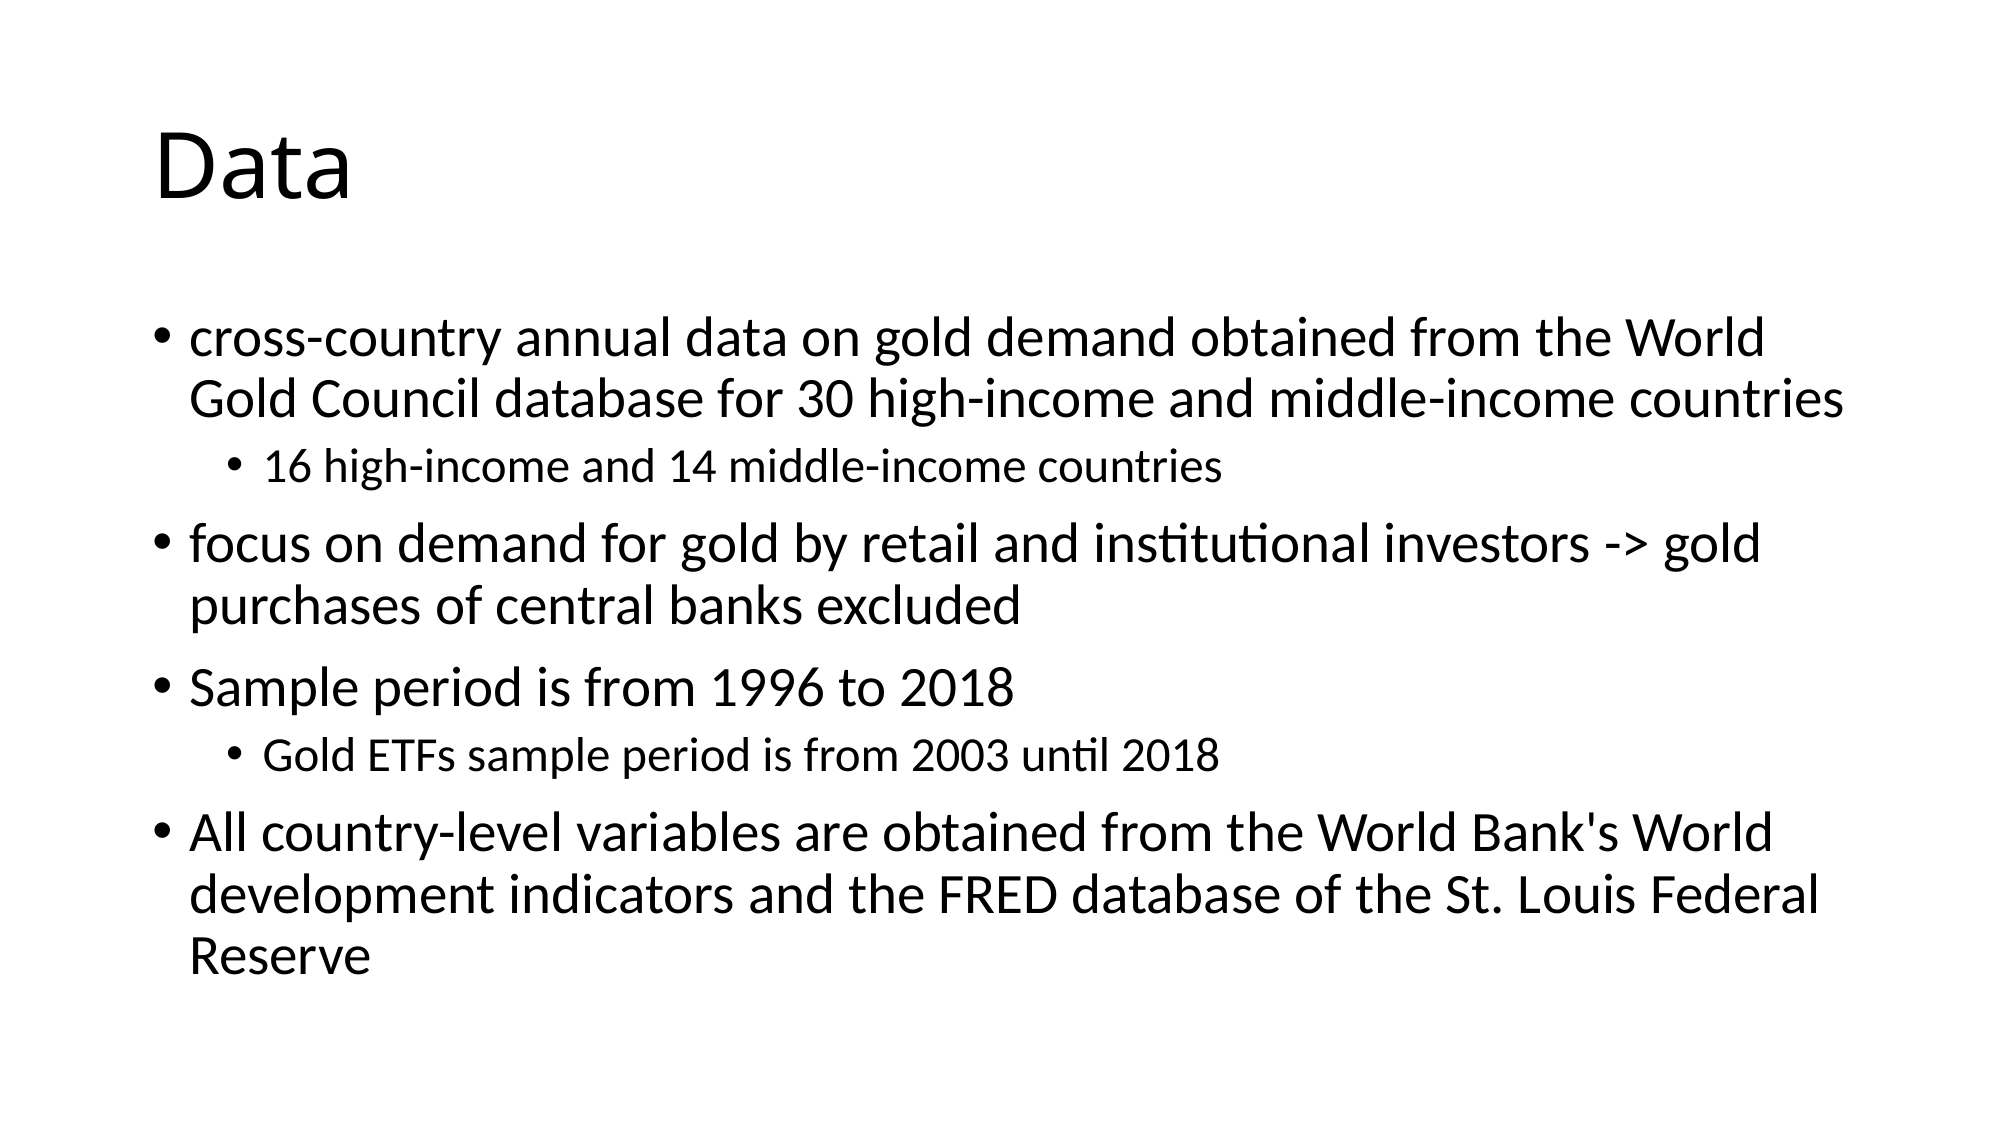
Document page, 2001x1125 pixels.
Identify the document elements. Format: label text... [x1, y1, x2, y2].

title Data [137, 59, 1863, 278]
list cross-country annual data on gold demand obtained from the World Gold Council database for 30 high-income and middle-income countries 16 high-income and 14 middle-income countries focus on demand for gold by retail and institutional investors -> gold purchases of central banks excluded Sample period is from 1996 to 2018 Gold ETFs sample period is from 2003 until 2018 All country-level variables are obtained from the World Bank's World development indicators and the FRED database of the St. Louis Federal Reserve [137, 299, 1863, 1014]
